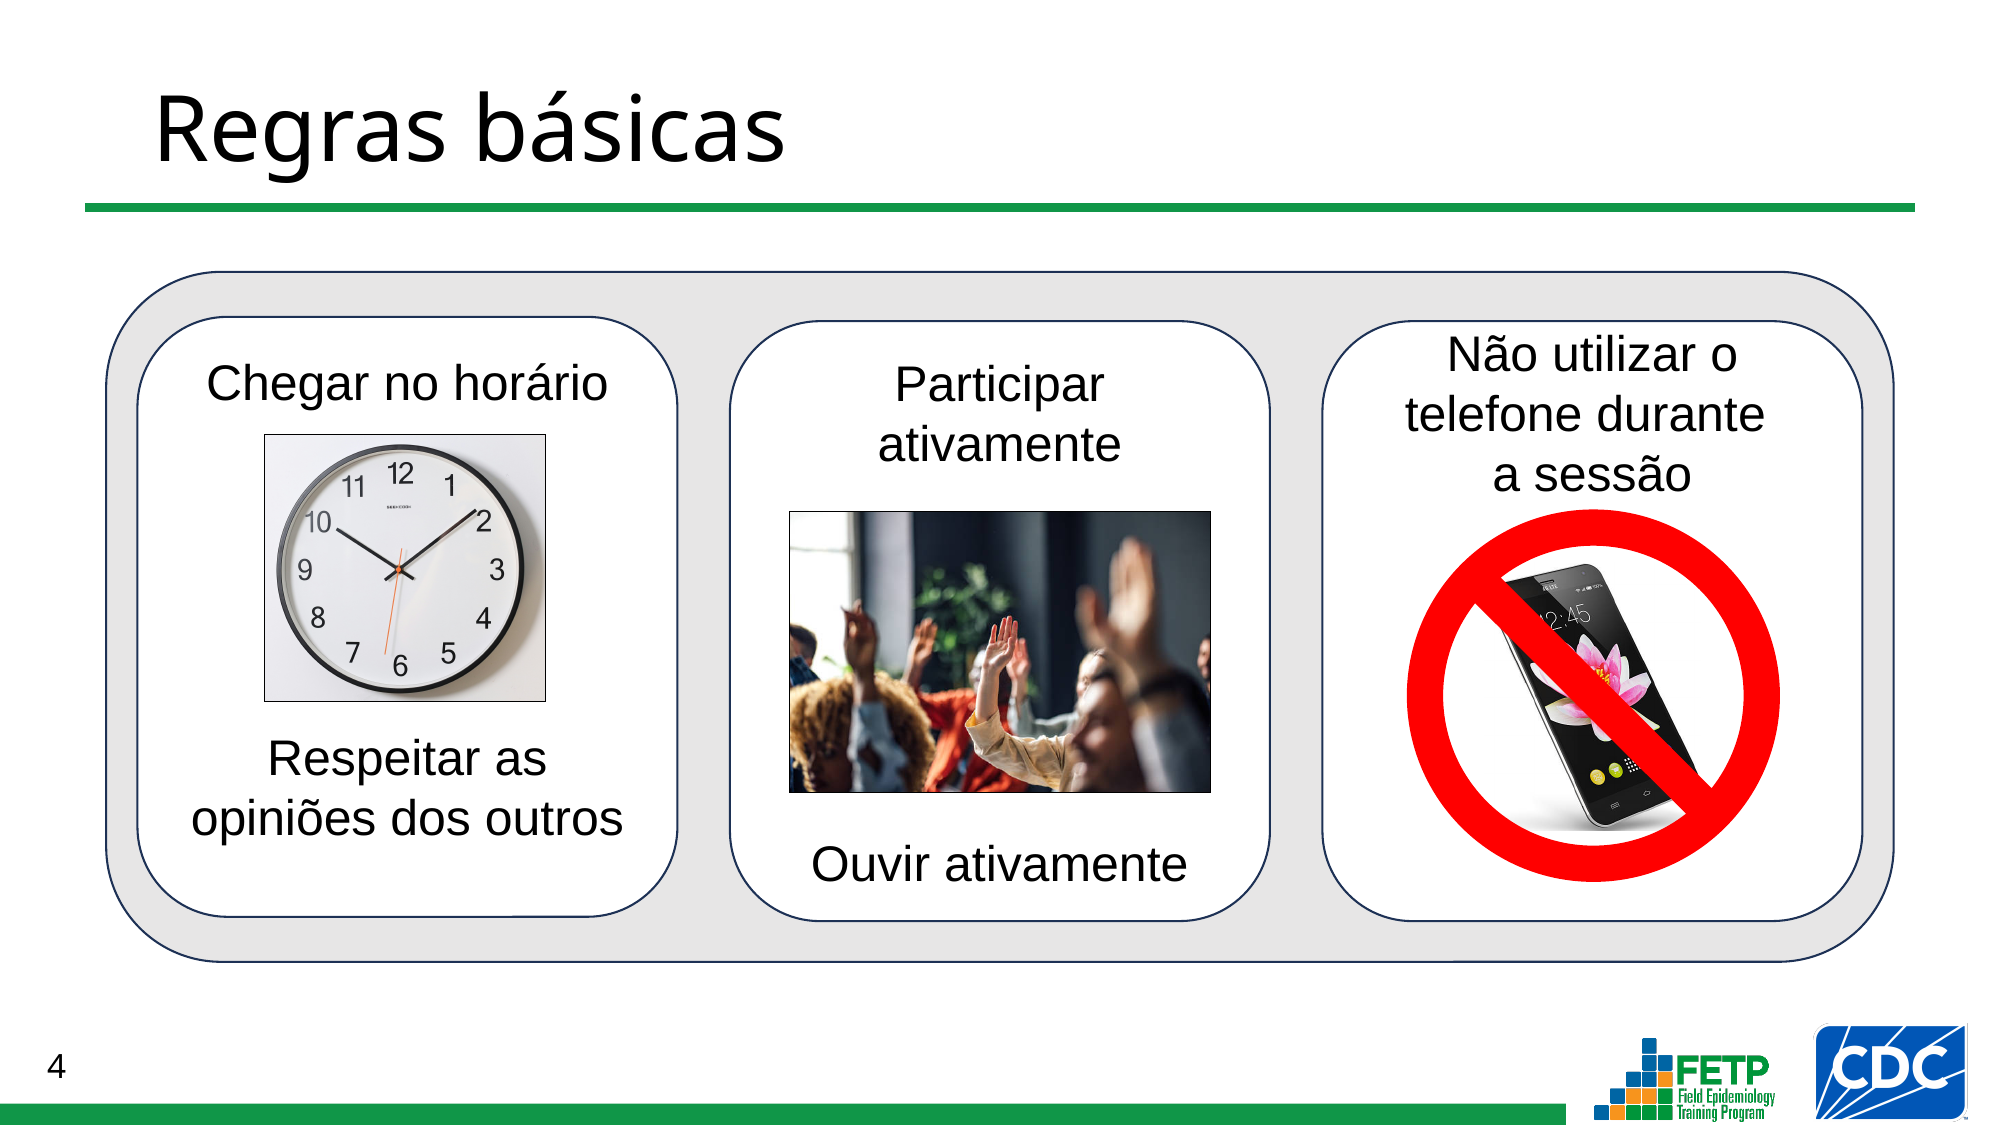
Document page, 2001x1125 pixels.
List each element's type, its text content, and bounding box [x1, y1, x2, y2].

picture [1594, 1038, 1775, 1122]
picture [1813, 1023, 1968, 1122]
title Regras básicas [137, 75, 1863, 207]
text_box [106, 271, 1894, 962]
